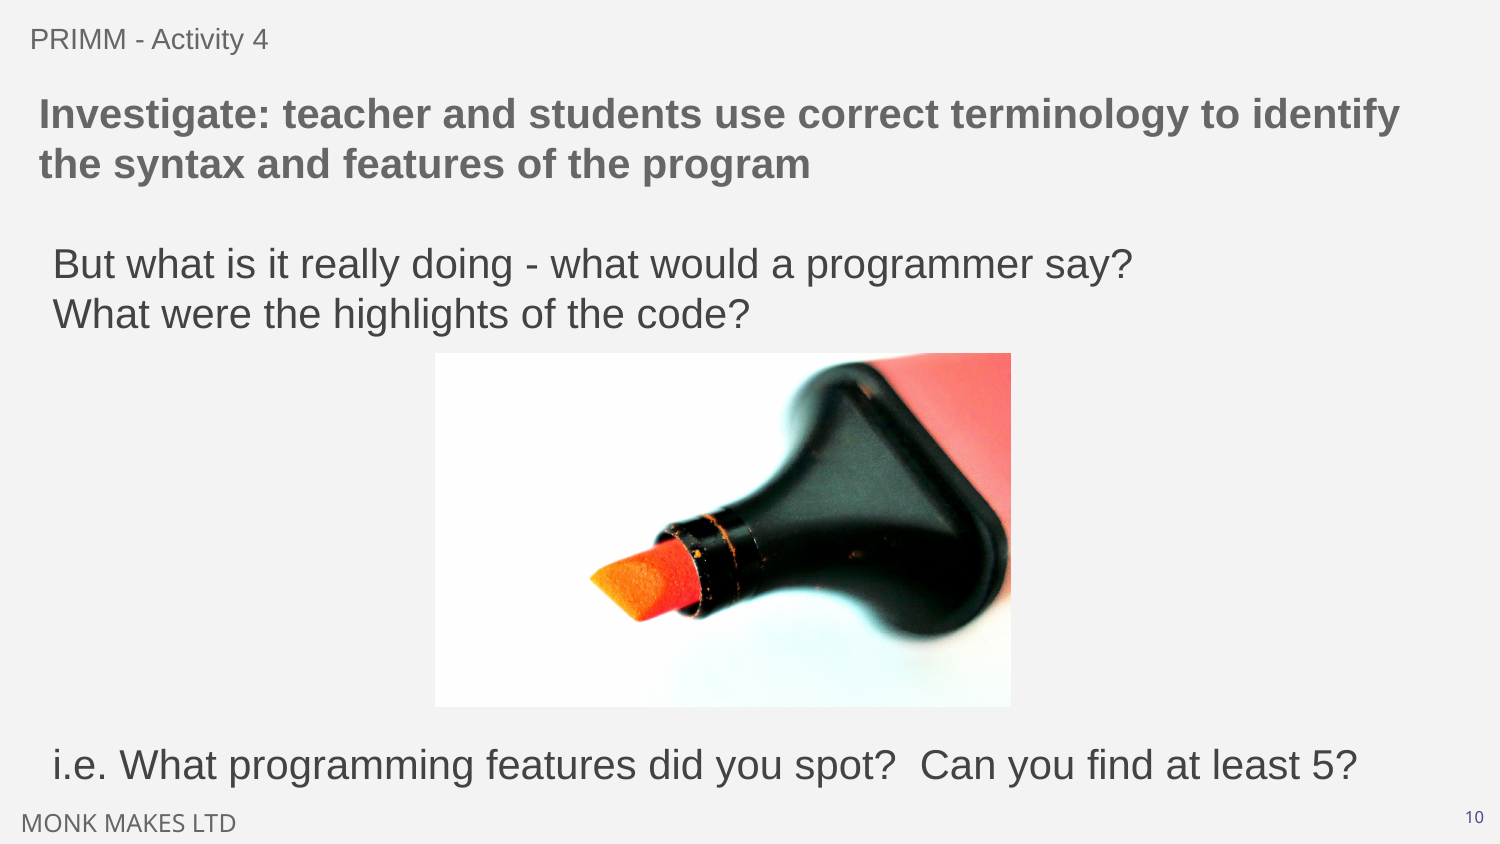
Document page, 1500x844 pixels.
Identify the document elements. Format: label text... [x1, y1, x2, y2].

title Investigate: teacher and students use correct terminology to identify the syntax and features of the program [24, 78, 1422, 195]
slide_number ‹#› [1448, 792, 1500, 844]
picture [434, 353, 1011, 707]
text_box But what is it really doing - what would a programmer say? What were the highlights of the code? i.e. What programming features did you spot? Can you find at least 5? [37, 222, 1436, 792]
subtitle PRIMM - Activity 4 [14, 0, 1500, 52]
